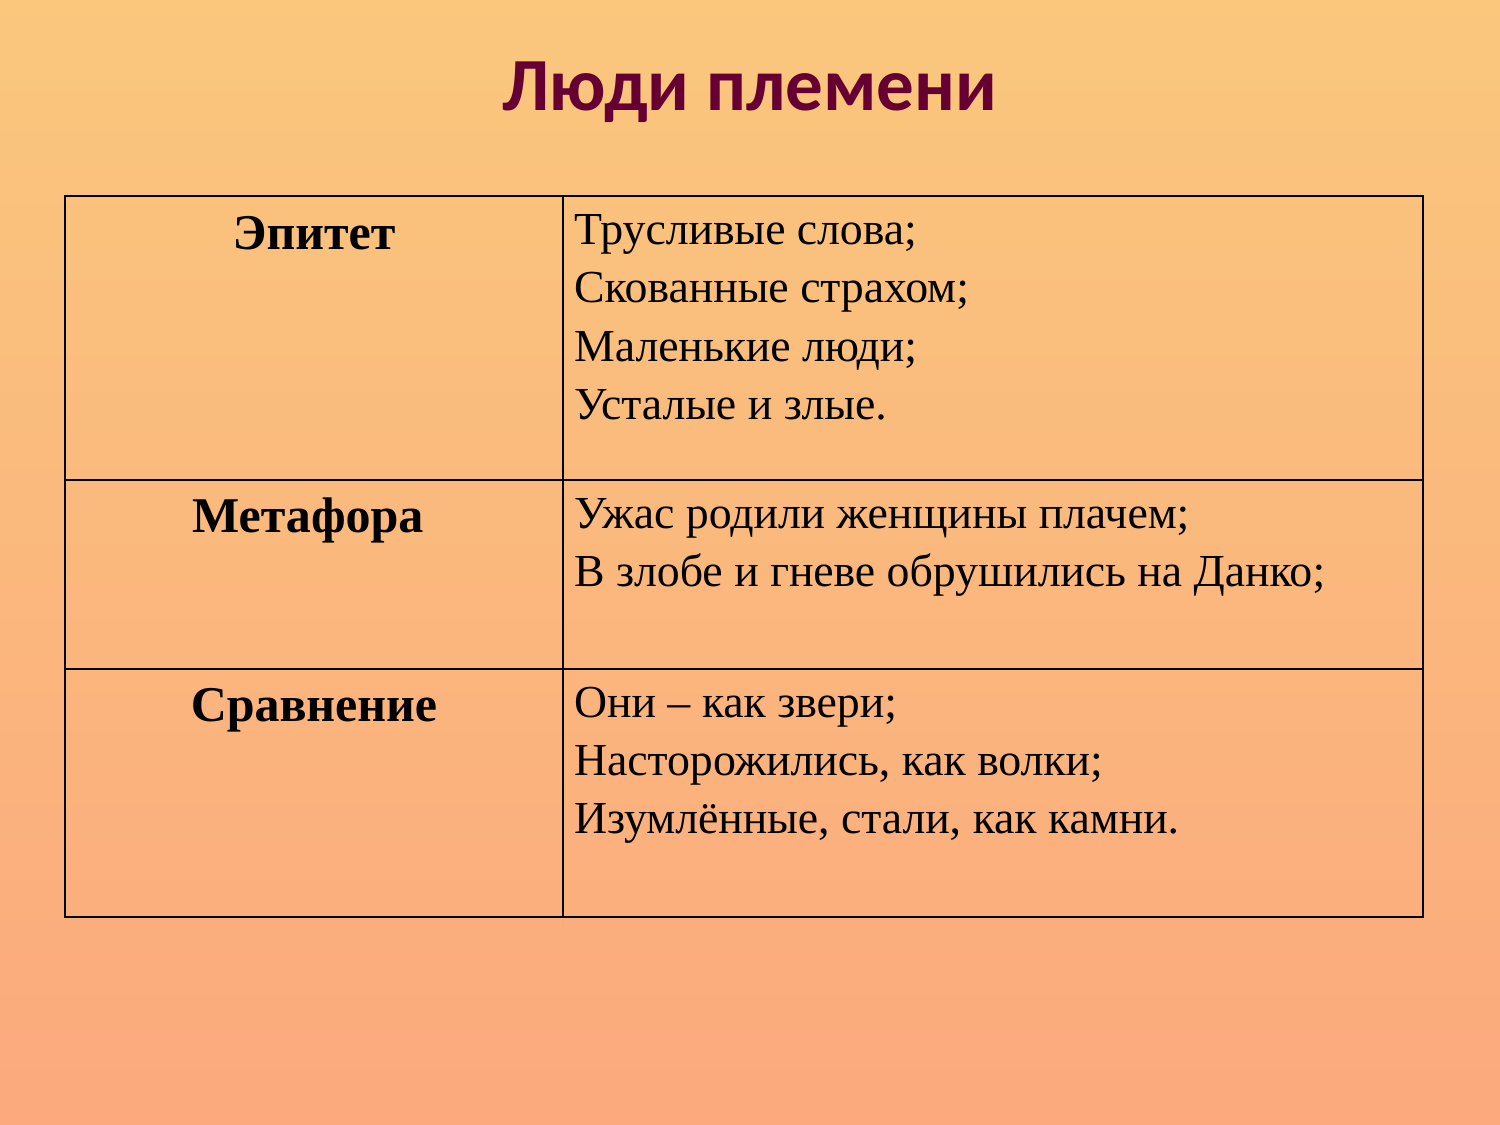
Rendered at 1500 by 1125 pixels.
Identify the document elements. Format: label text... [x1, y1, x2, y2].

table_header Трусливые слова; Скованные страхом; Маленькие люди; Усталые и злые. [564, 197, 1422, 479]
table_cell Метафора [66, 481, 562, 668]
title Люди племени [75, 78, 1425, 173]
table_cell Они – как звери; Насторожились, как волки; Изумлённые, стали, как камни. [564, 670, 1422, 916]
table_cell Сравнение [66, 670, 562, 916]
table_cell Ужас родили женщины плачем; В злобе и гневе обрушились на Данко; [564, 481, 1422, 668]
table_header Эпитет [66, 197, 562, 479]
